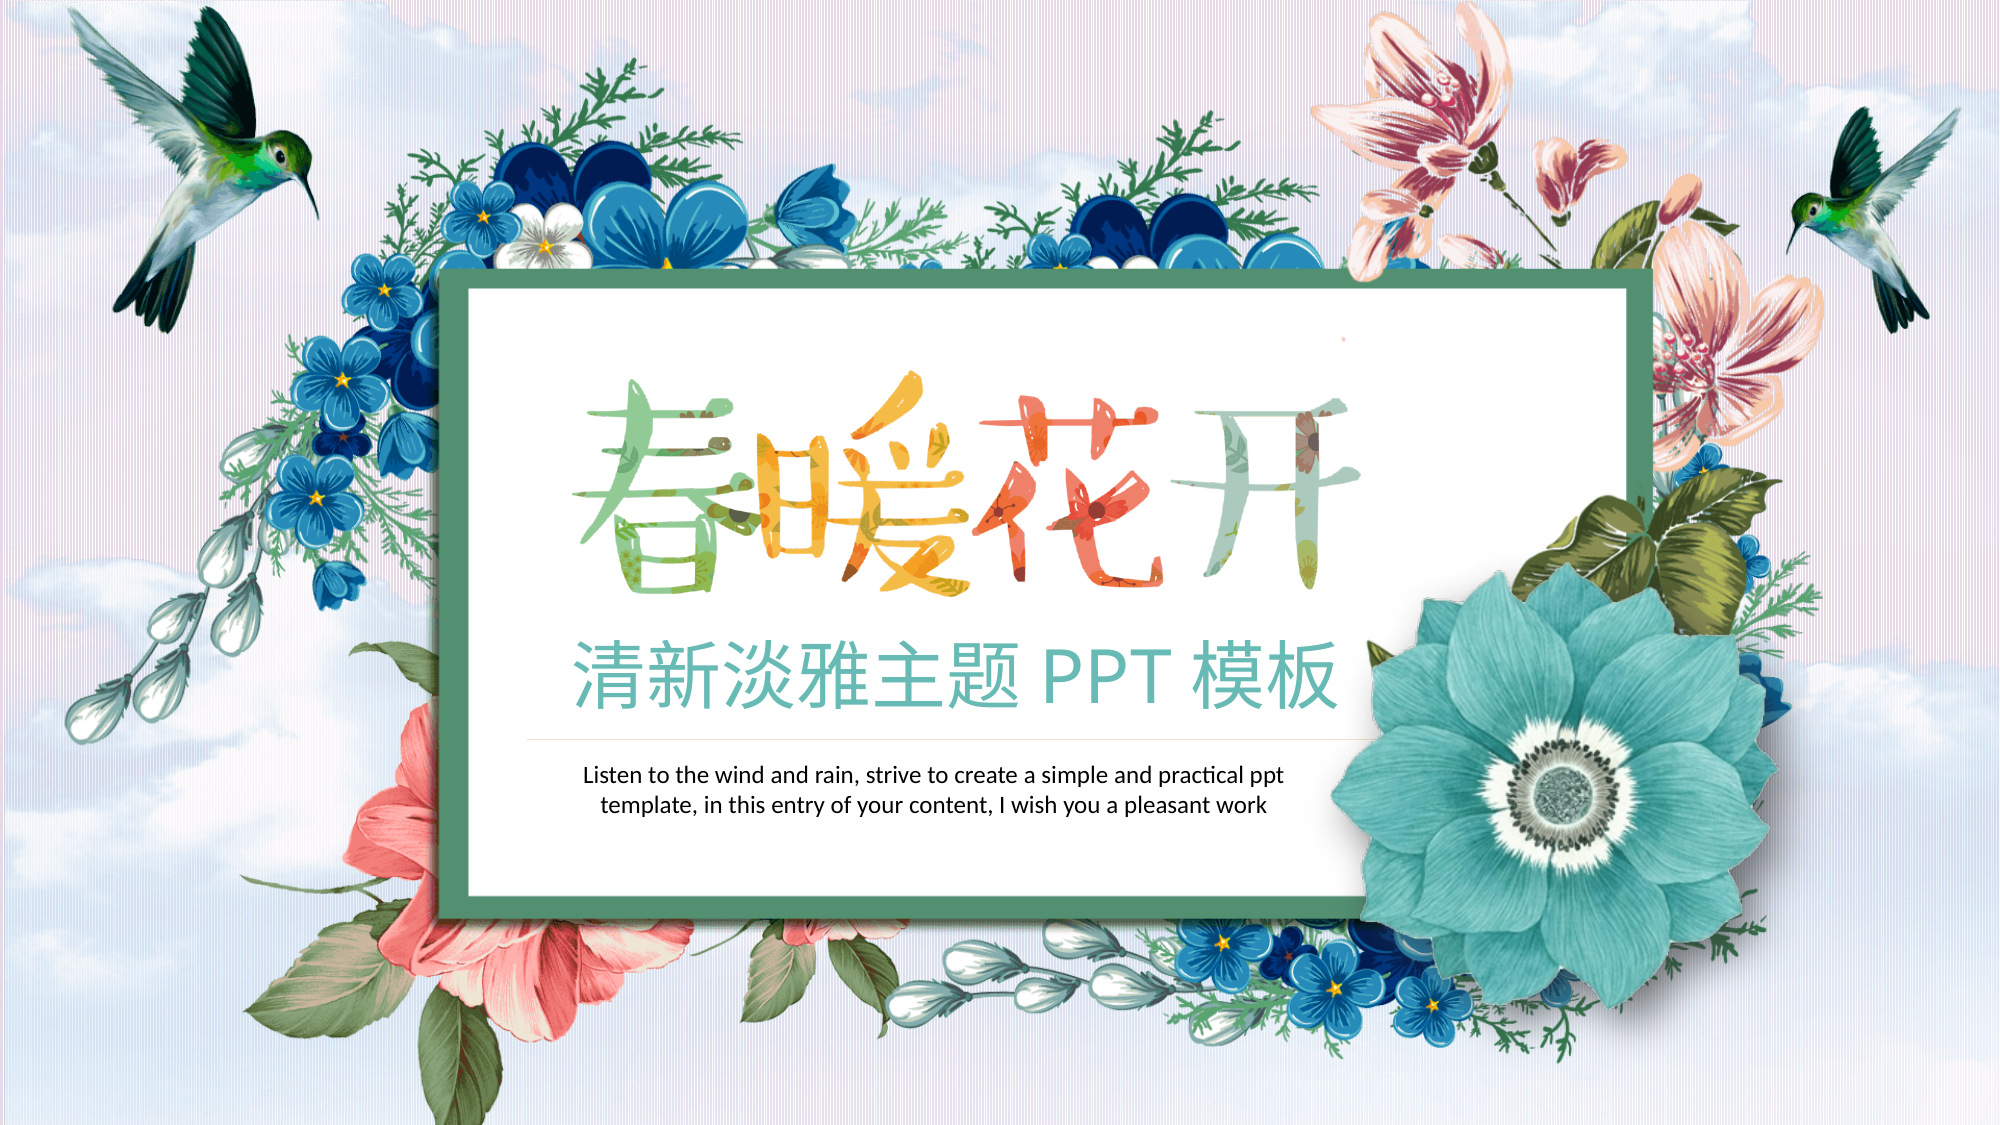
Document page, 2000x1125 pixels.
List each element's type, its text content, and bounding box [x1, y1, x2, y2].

picture [0, 1, 2000, 1125]
text_box Listen to the wind and rain, strive to create a simple and practical ppt template, in this entry of your content, I wish you a pleasant work [527, 751, 1325, 827]
text_box 清新淡雅主题PPT模板 [556, 621, 1312, 727]
